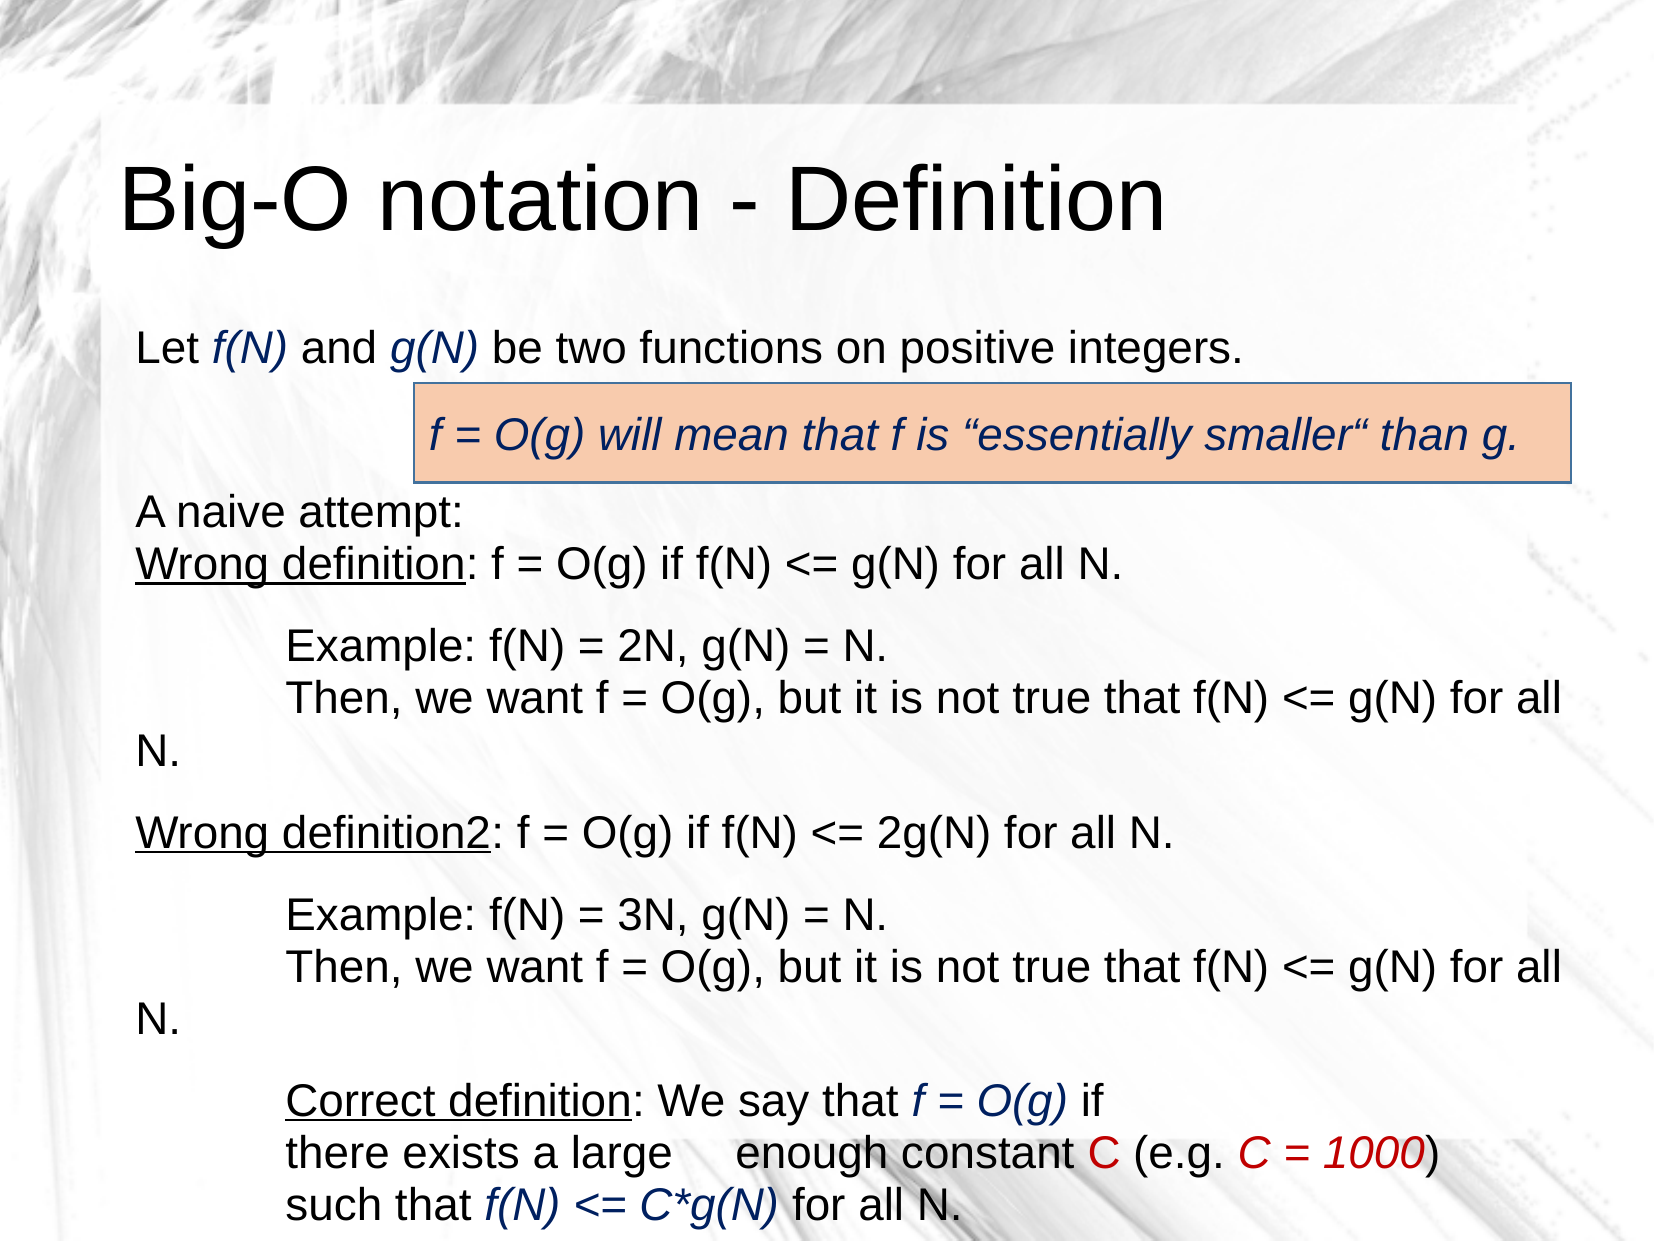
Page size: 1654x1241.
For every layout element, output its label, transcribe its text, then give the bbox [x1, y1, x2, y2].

title Big-O notation - Definition [118, 112, 1506, 281]
text_box f = O(g) will mean that f is “essentially smaller“ than g. [414, 382, 1571, 483]
list Let f(N) and g(N) be two functions on positive integers. A naive attempt: Wrong definition: f = O(g) if f(N) <= g(N) for all N. Example: f(N) = 2N, g(N) = N. Then, we want f = O(g), but it is not true that f(N) <= g(N) for all N. Wrong definition2: f = O(g) if f(N) <= 2g(N) for all N. Example: f(N) = 3N, g(N) = N. Then, we want f = O(g), but it is not true that f(N) <= g(N) for all N. Correct definition: We say that f = O(g) if there exists a large enough constant C (e.g. C = 1000) such that f(N) <= C*g(N) for all N. [118, 319, 1571, 1109]
picture [0, 0, 1654, 1241]
